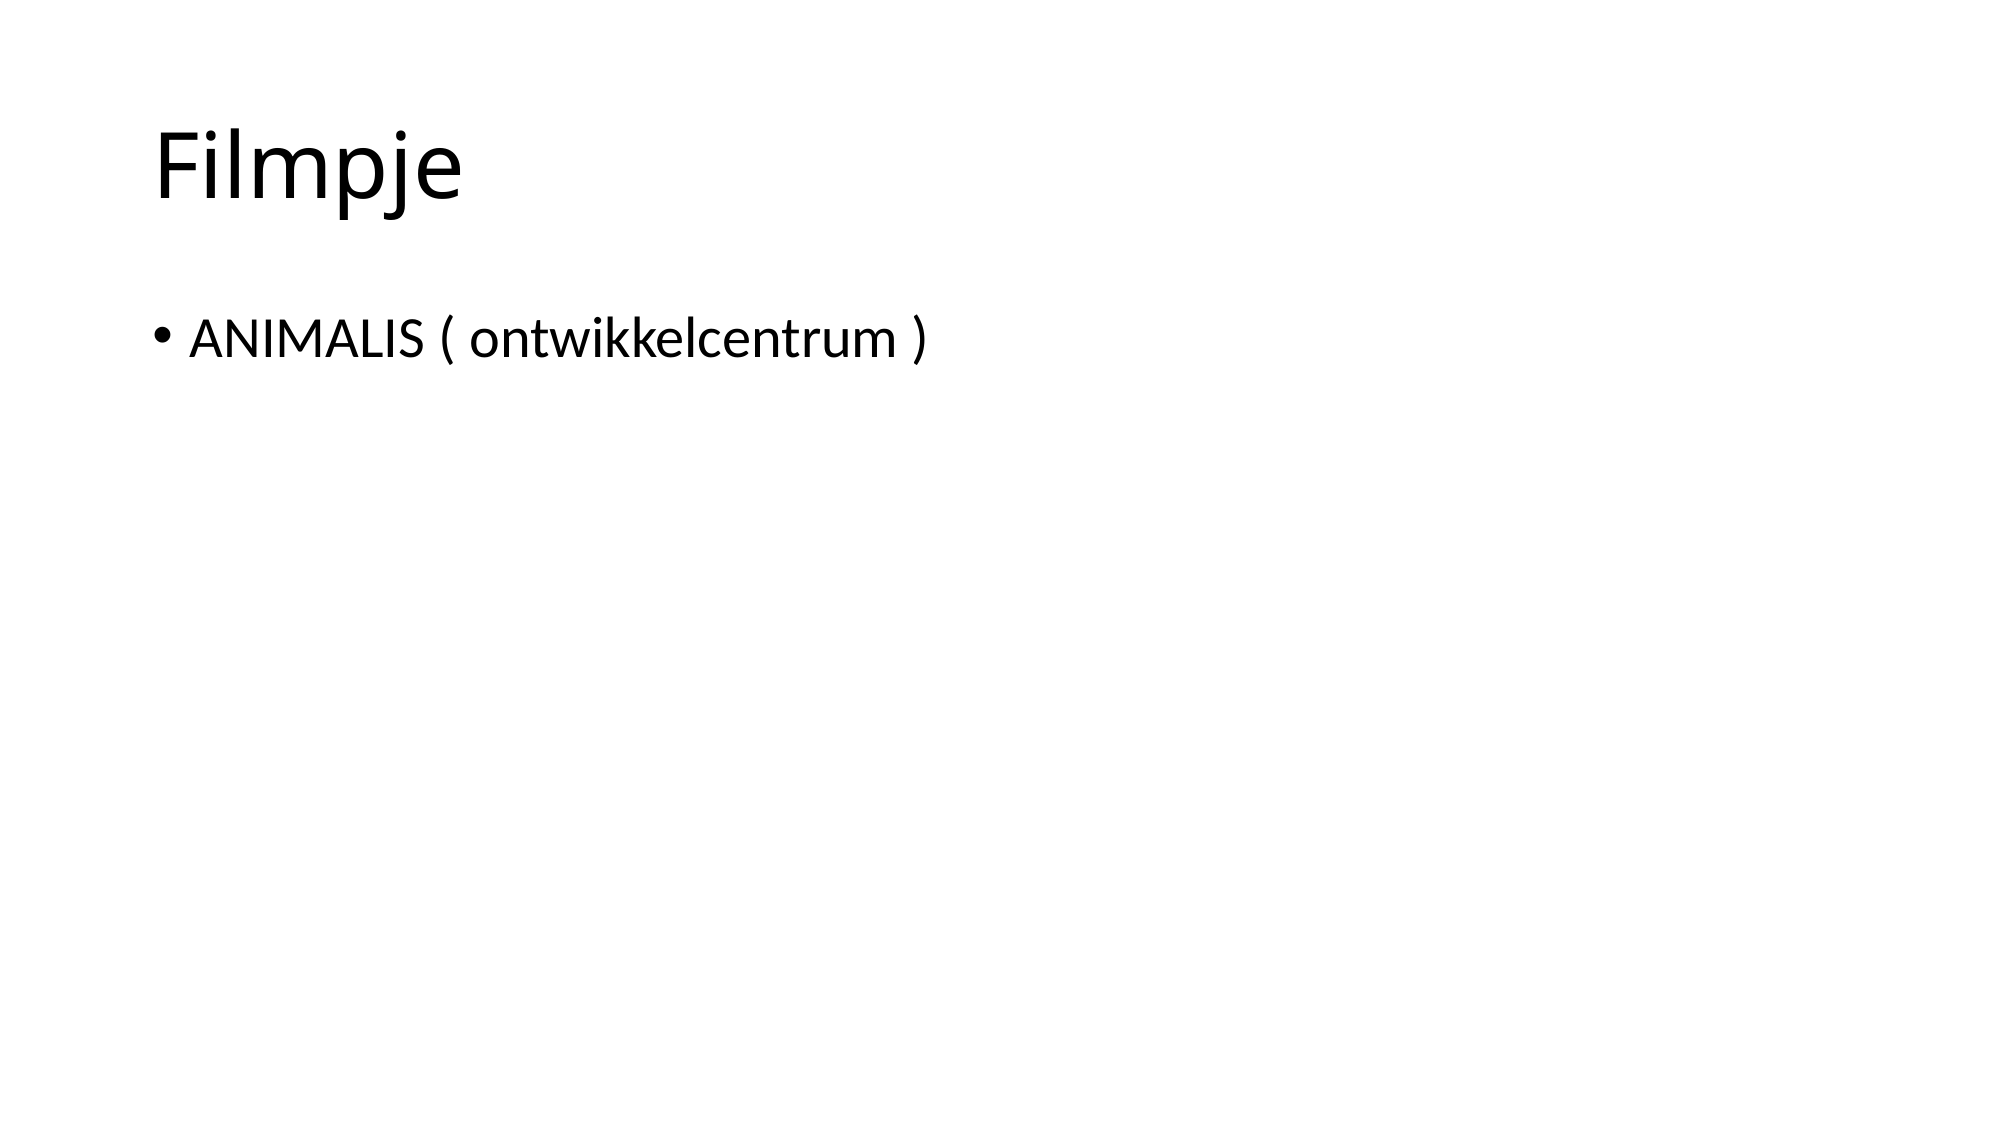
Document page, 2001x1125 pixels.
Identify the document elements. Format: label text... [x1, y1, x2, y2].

list ANIMALIS ( ontwikkelcentrum ) [137, 299, 1863, 1014]
title Filmpje [137, 59, 1863, 278]
